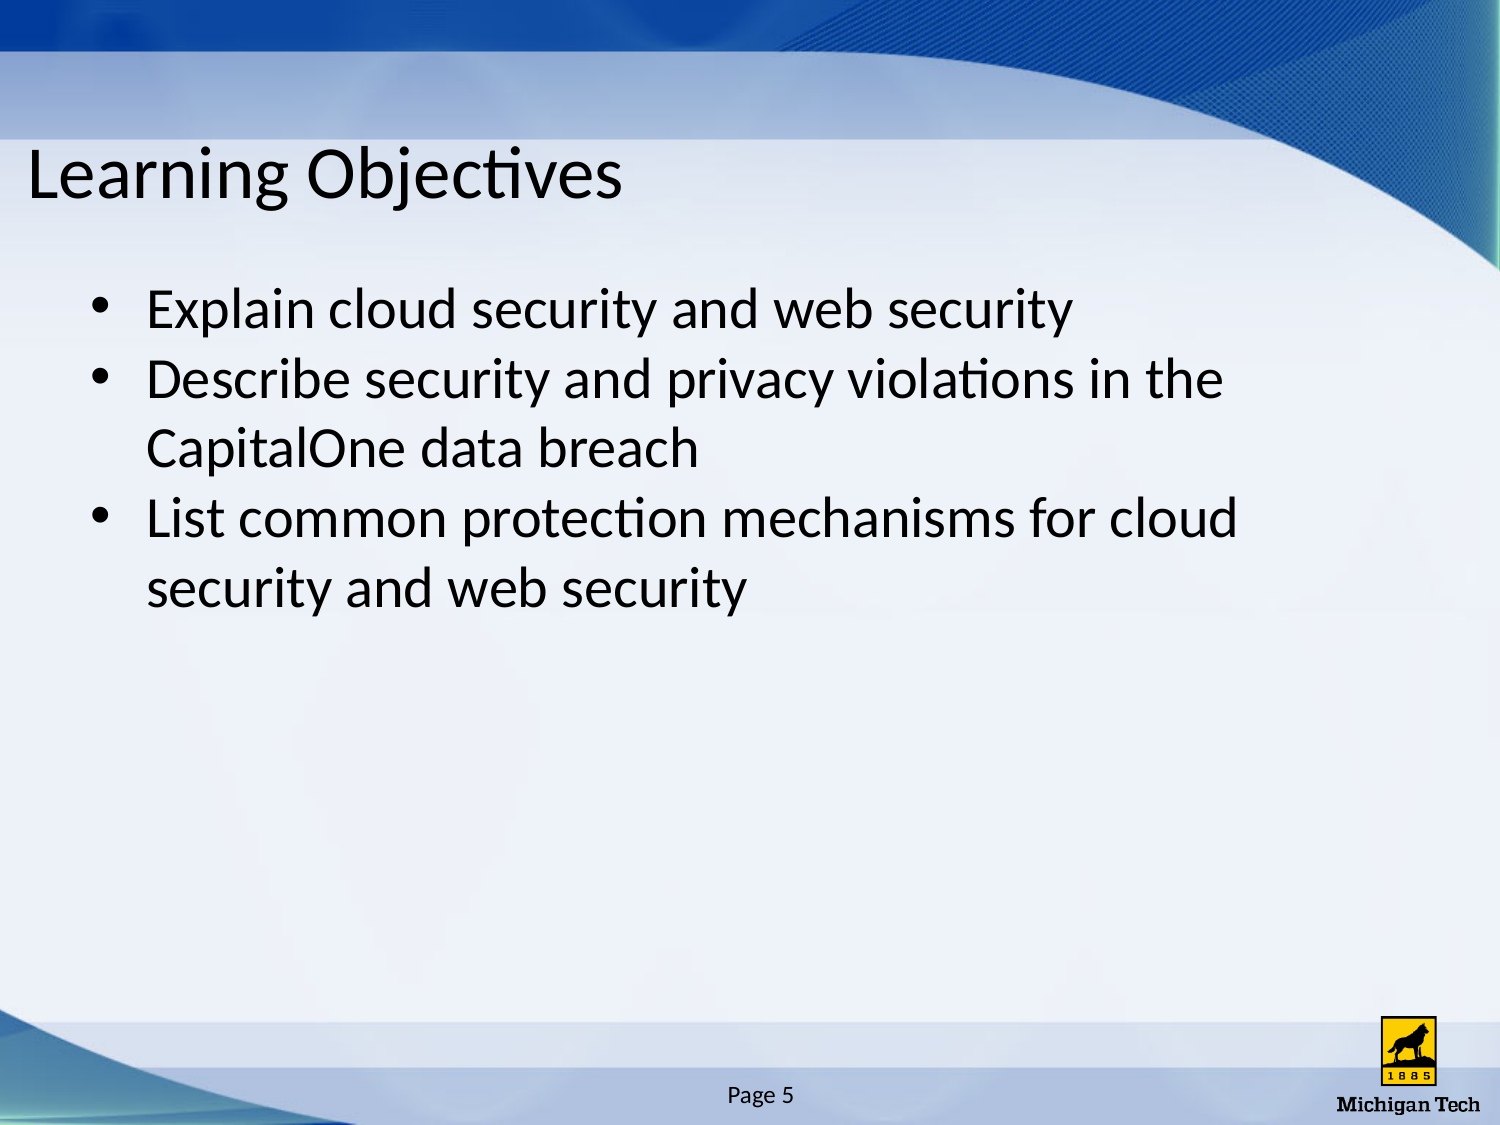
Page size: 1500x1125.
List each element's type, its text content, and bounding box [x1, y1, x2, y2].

list Explain cloud security and web security Describe security and privacy violations in the CapitalOne data breach List common protection mechanisms for cloud security and web security [75, 262, 1425, 1063]
picture [0, 0, 1500, 1125]
title Learning Objectives [12, 75, 1263, 263]
